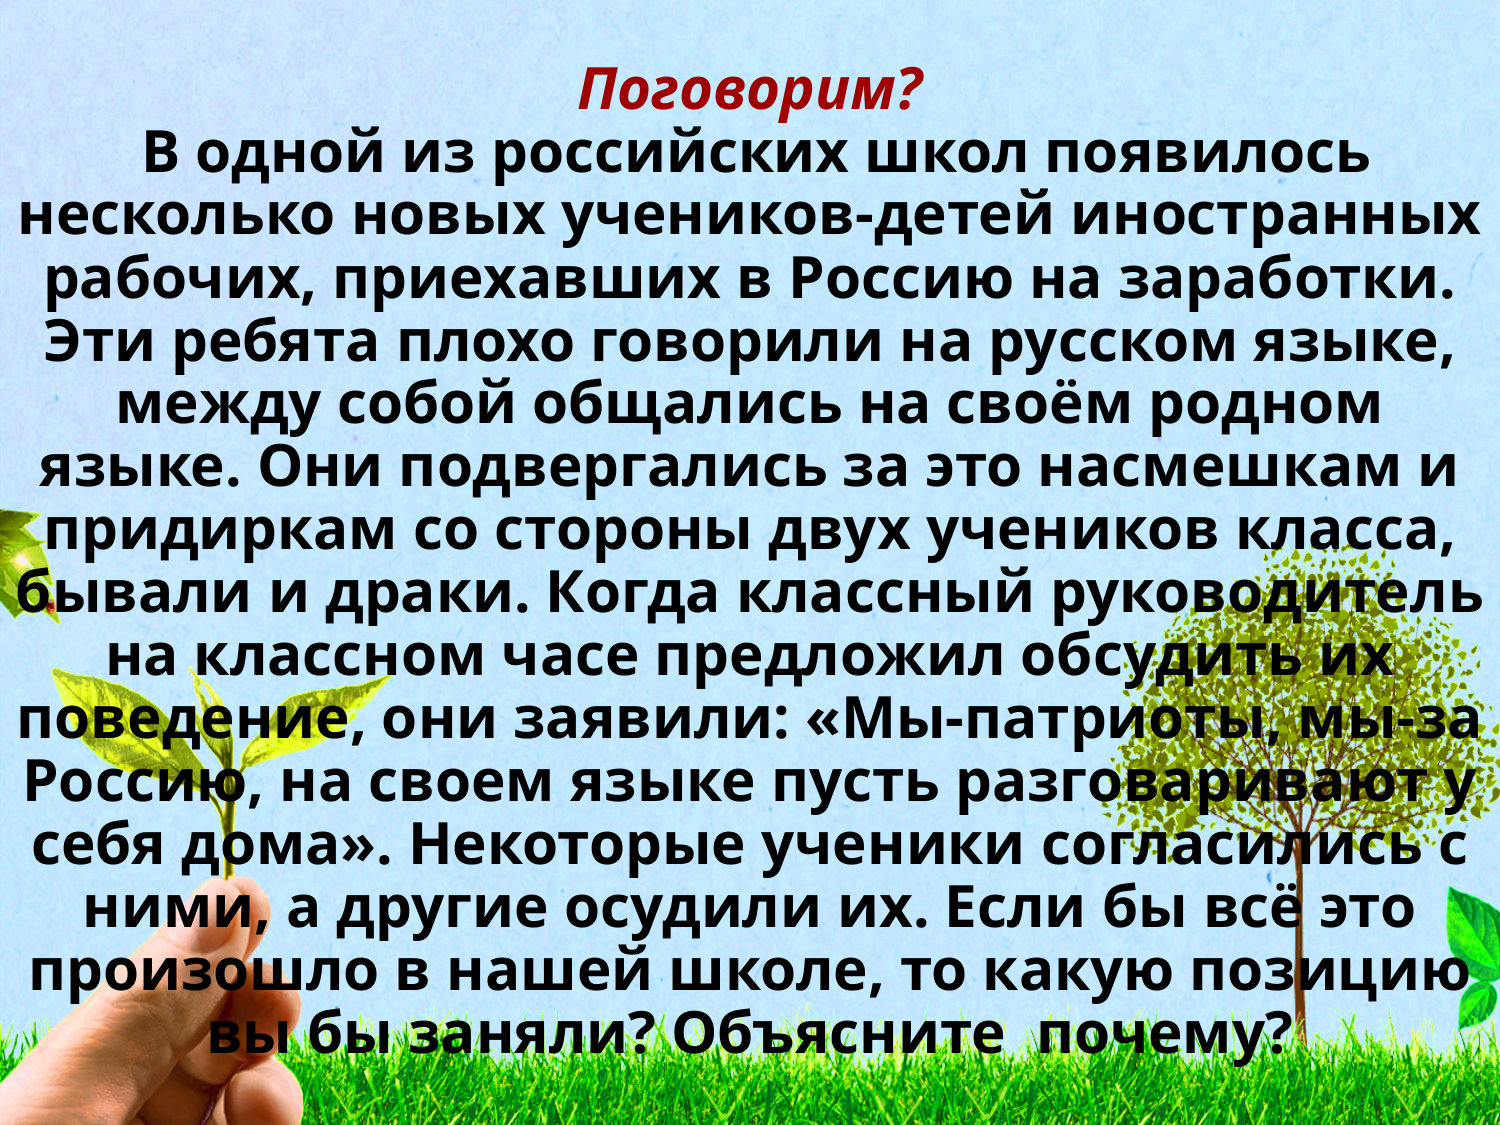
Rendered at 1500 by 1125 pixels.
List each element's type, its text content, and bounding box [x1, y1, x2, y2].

list [46, 878, 1454, 1079]
title Поговорим? В одной из российских школ появилось несколько новых учеников-детей иностранных рабочих, приехавших в Россию на заработки. Эти ребята плохо говорили на русском языке, между собой общались на своём родном языке. Они подвергались за это насмешкам и придиркам со стороны двух учеников класса, бывали и драки. Когда классный руководитель на классном часе предложил обсудить их поведение, они заявили: «Мы-патриоты, мы-за Россию, на своем языке пусть разговаривают у себя дома». Некоторые ученики согласились с ними, а другие осудили их. Если бы всё это произошло в нашей школе, то какую позицию вы бы заняли? Объясните почему? [0, 0, 1500, 1125]
